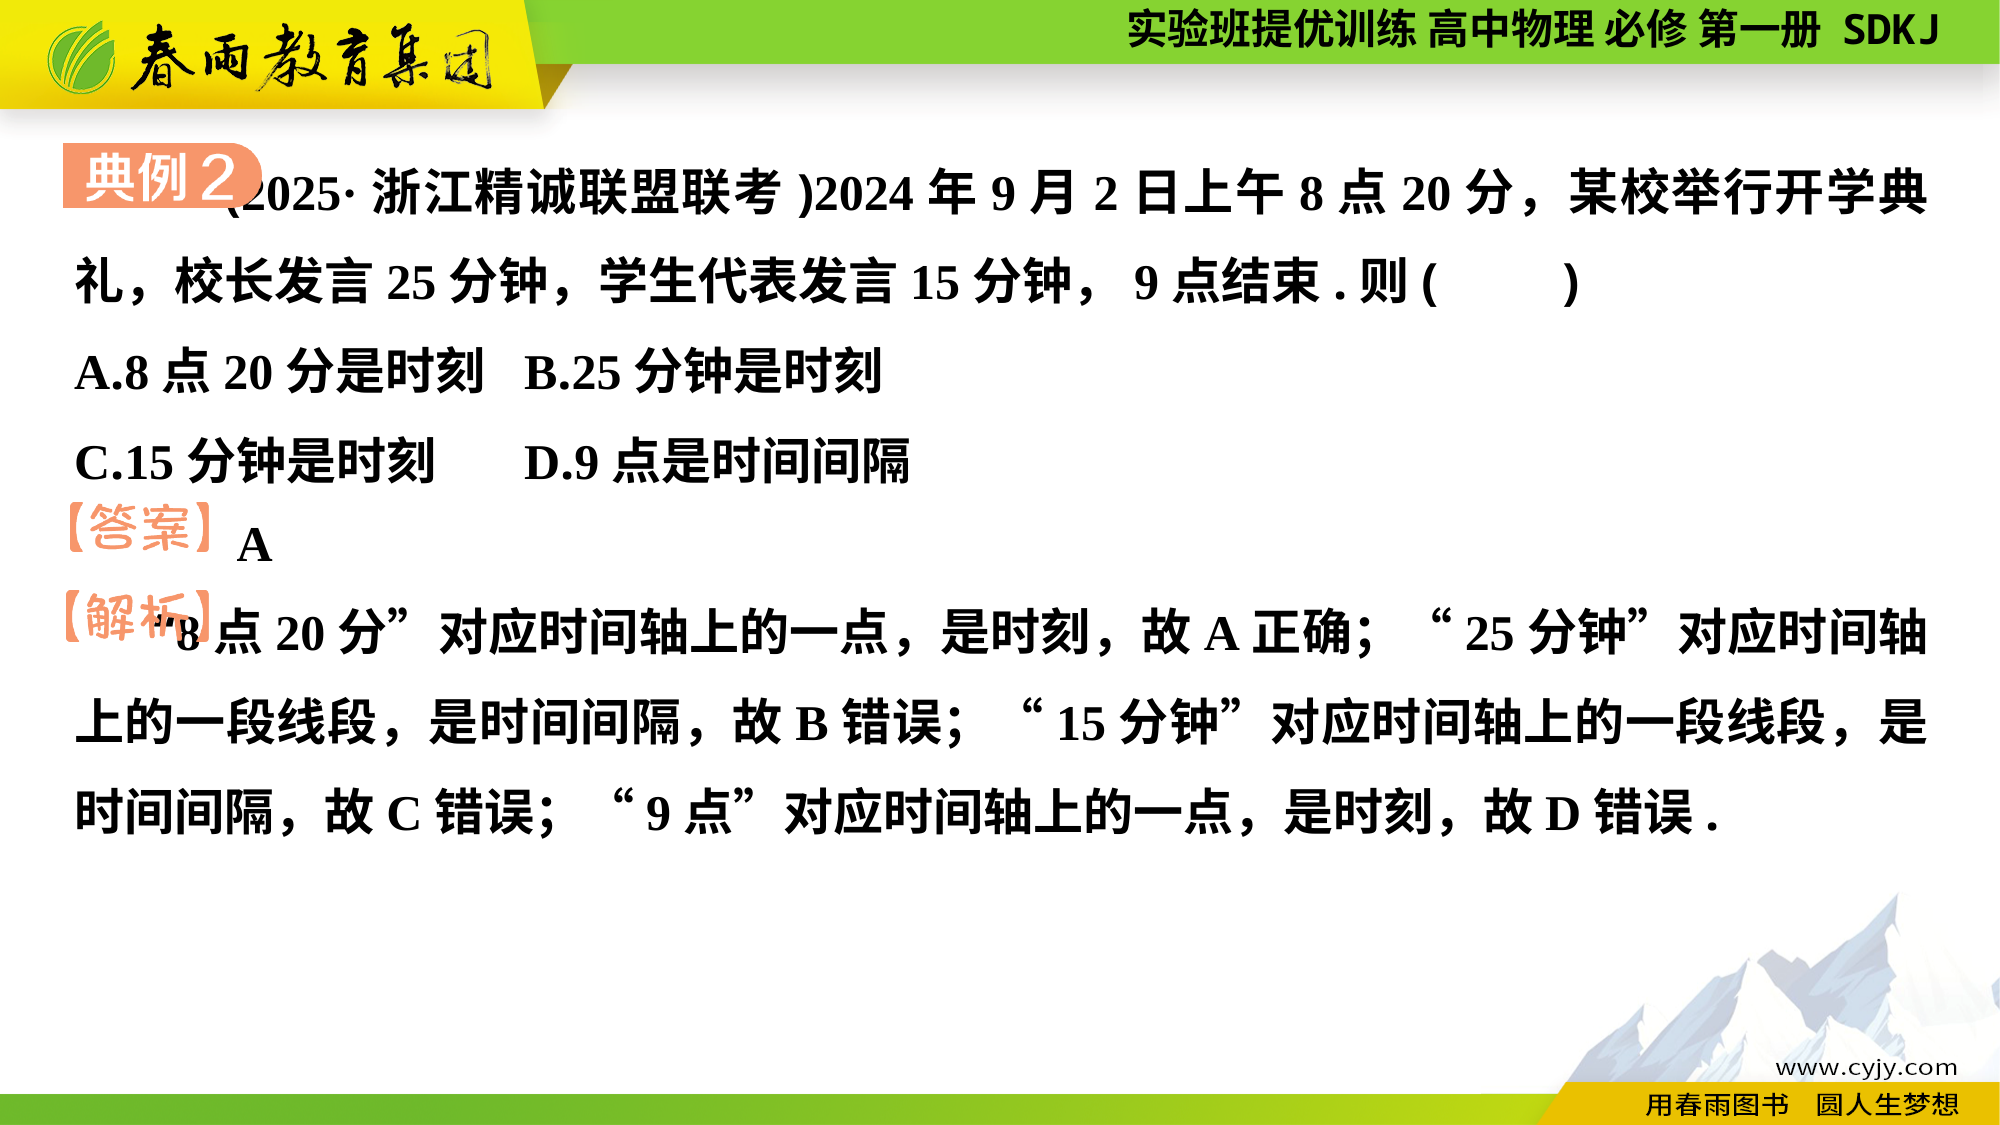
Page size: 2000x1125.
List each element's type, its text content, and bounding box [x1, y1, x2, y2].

text_box A [59, 473, 1944, 579]
picture [0, 0, 2000, 1125]
text_box “8点20分”对应时间轴上的一点，是时刻，故A正确；“25分钟”对应时间轴上的一段线段，是时间间隔，故B错误；“15分钟”对应时间轴上的一段线段，是时间间隔，故C错误；“9点”对应时间轴上的一点，是时刻，故D错误. [59, 579, 1944, 848]
list (2025·浙江精诚联盟联考)2024年9月2日上午8点20分，某校举行开学典礼，校长发言25分钟，学生代表发言15分钟，9点结束.则( ) A.8点20分是时刻 B.25分钟是时刻 C.15分钟是时刻 D.9点是时间间隔 [59, 122, 1944, 473]
